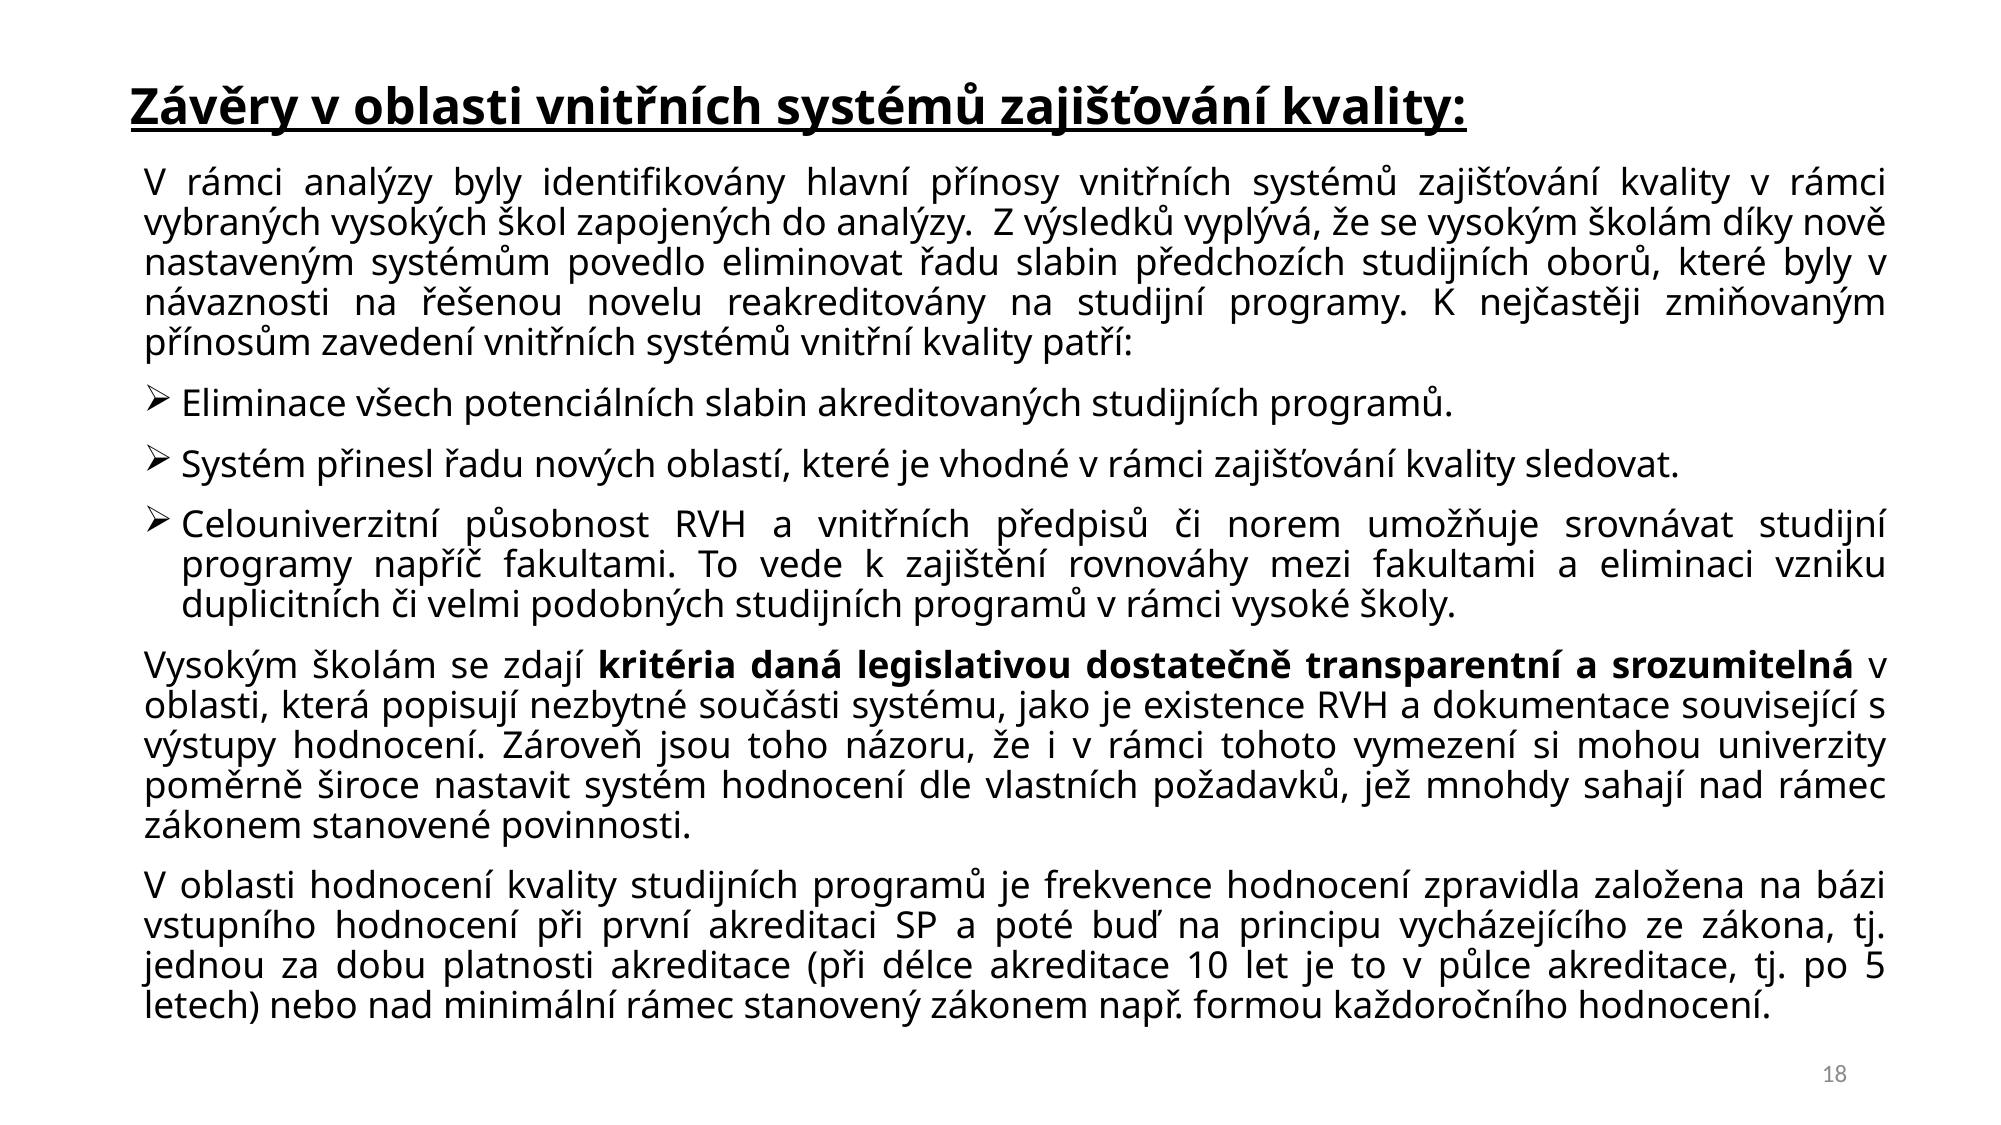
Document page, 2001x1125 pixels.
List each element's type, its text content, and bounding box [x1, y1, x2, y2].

text_box V rámci analýzy byly identifikovány hlavní přínosy vnitřních systémů zajišťování kvality v rámci vybraných vysokých škol zapojených do analýzy. Z výsledků vyplývá, že se vysokým školám díky nově nastaveným systémům povedlo eliminovat řadu slabin předchozích studijních oborů, které byly v návaznosti na řešenou novelu reakreditovány na studijní programy. K nejčastěji zmiňovaným přínosům zavedení vnitřních systémů vnitřní kvality patří: Eliminace všech potenciálních slabin akreditovaných studijních programů. Systém přinesl řadu nových oblastí, které je vhodné v rámci zajišťování kvality sledovat. Celouniverzitní působnost RVH a vnitřních předpisů či norem umožňuje srovnávat studijní programy napříč fakultami. To vede k zajištění rovnováhy mezi fakultami a eliminaci vzniku duplicitních či velmi podobných studijních programů v rámci vysoké školy. Vysokým školám se zdají kritéria daná legislativou dostatečně transparentní a srozumitelná v oblasti, která popisují nezbytné součásti systému, jako je existence RVH a dokumentace související s výstupy hodnocení. Zároveň jsou toho názoru, že i v rámci tohoto vymezení si mohou univerzity poměrně široce nastavit systém hodnocení dle vlastních požadavků, jež mnohdy sahají nad rámec zákonem stanovené povinnosti. V oblasti hodnocení kvality studijních programů je frekvence hodnocení zpravidla založena na bázi vstupního hodnocení při první akreditaci SP a poté buď na principu vycházejícího ze zákona, tj. jednou za dobu platnosti akreditace (při délce akreditace 10 let je to v půlce akreditace, tj. po 5 letech) nebo nad minimální rámec stanovený zákonem např. formou každoročního hodnocení. [128, 156, 1902, 1043]
title Závěry v oblasti vnitřních systémů zajišťování kvality: [115, 59, 1841, 157]
slide_number 18 [1412, 1043, 1863, 1103]
